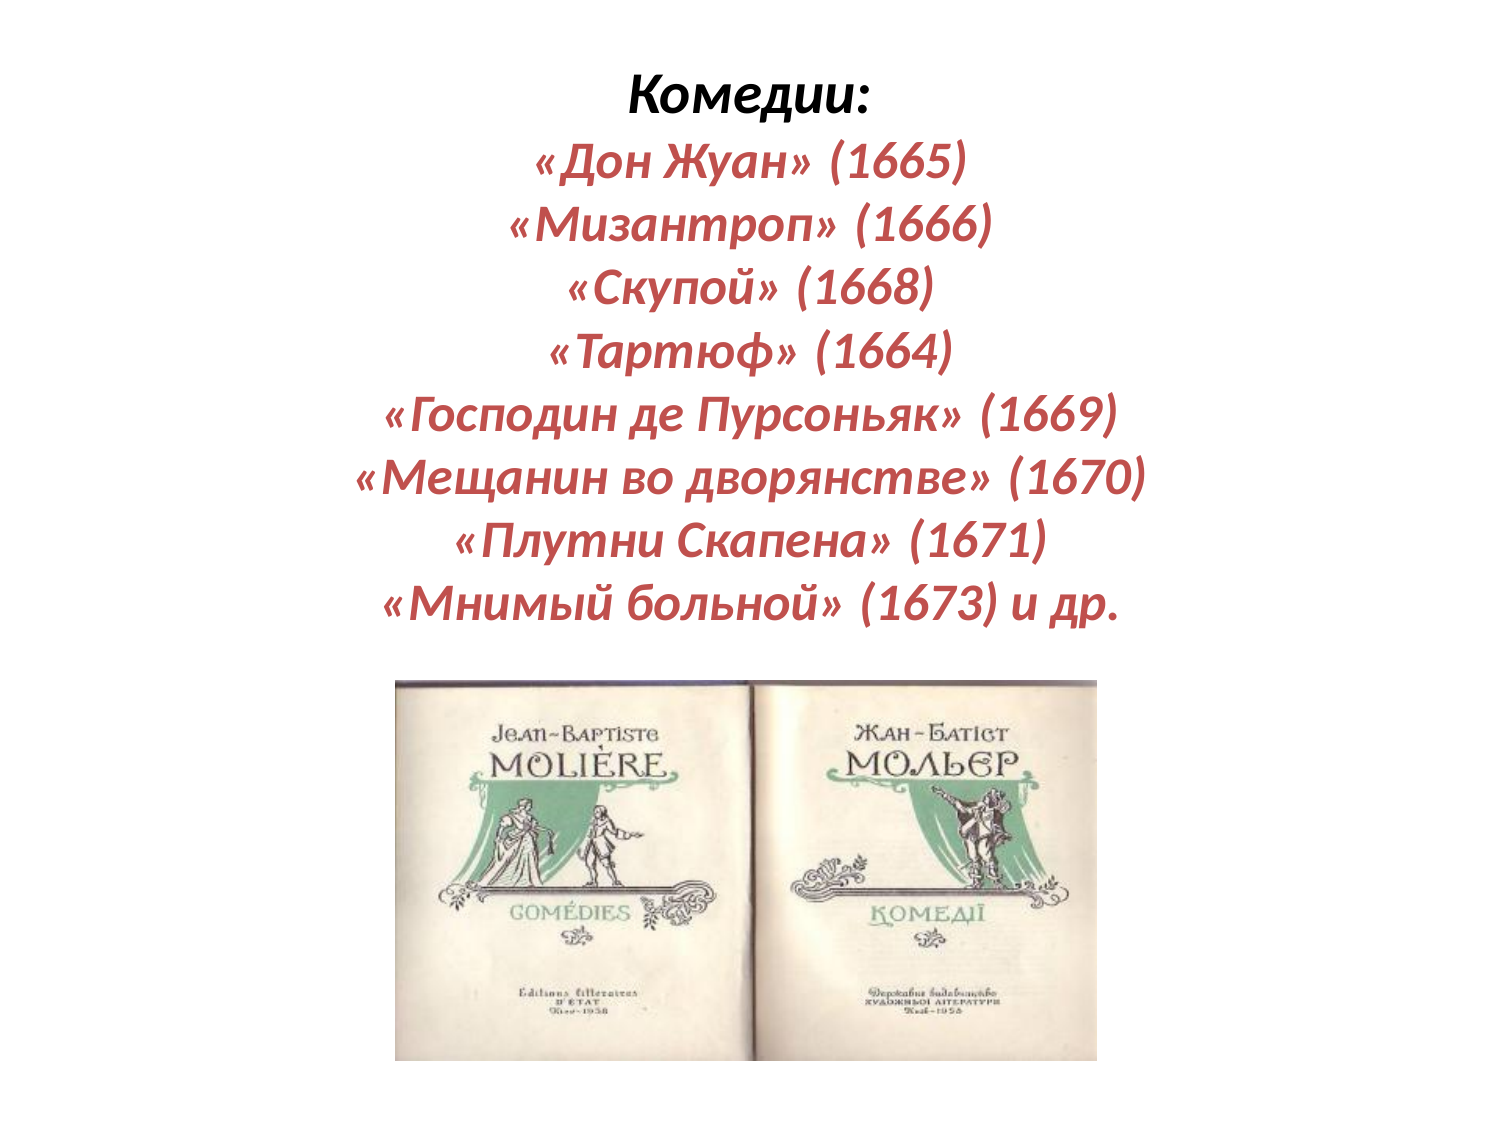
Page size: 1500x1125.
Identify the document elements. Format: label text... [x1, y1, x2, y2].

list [395, 680, 1097, 1061]
title Комедии: «Дон Жуан» (1665) «Мизантроп» (1666) «Скупой» (1668) «Тартюф» (1664) «Господин де Пурсоньяк» (1669) «Мещанин во дворянстве» (1670) «Плутни Скапена» (1671) «Мнимый больной» (1673) и др. [75, 45, 1425, 705]
